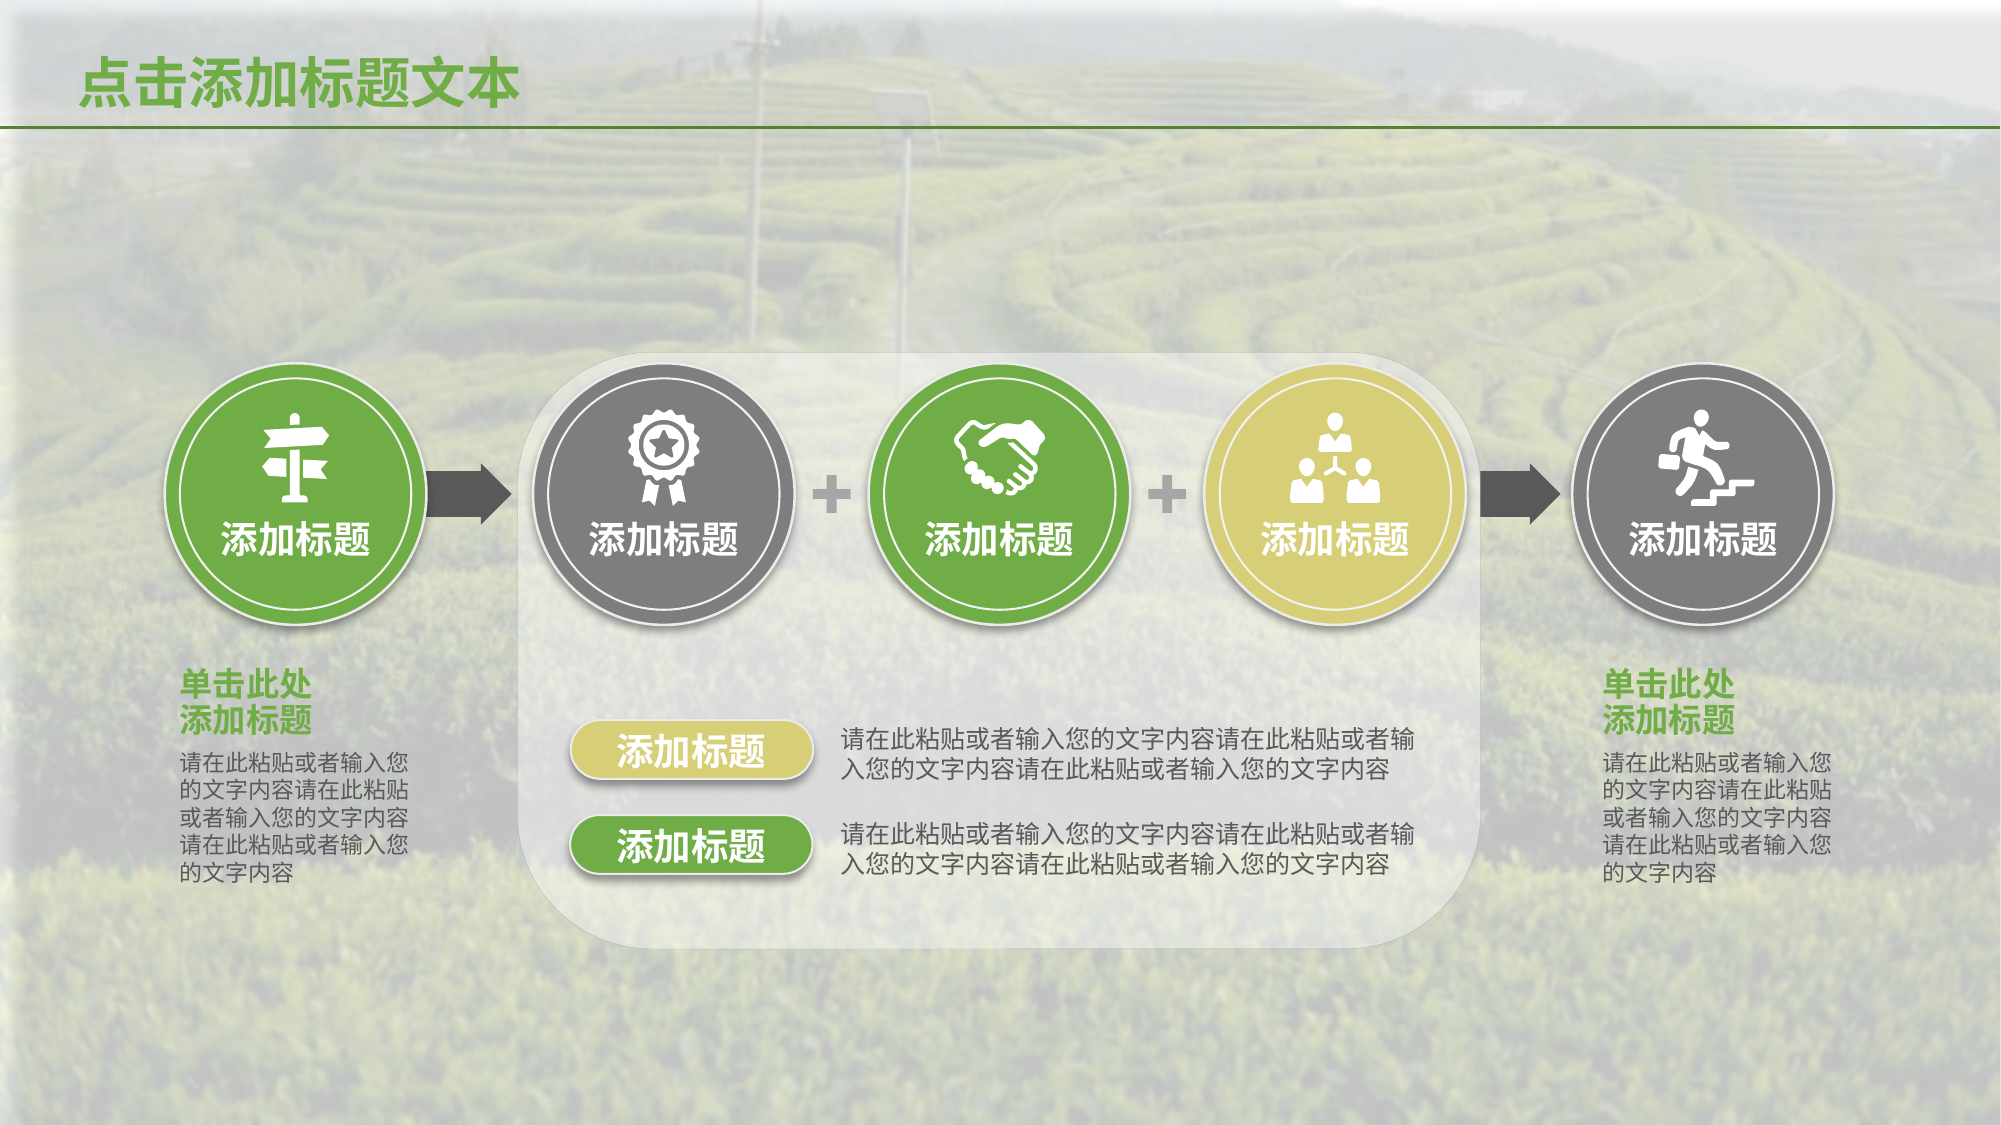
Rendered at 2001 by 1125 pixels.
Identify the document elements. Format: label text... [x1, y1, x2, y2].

text_box 点击添加标题文本 [63, 40, 537, 122]
text_box [516, 351, 1482, 950]
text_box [868, 363, 1131, 625]
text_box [532, 363, 795, 625]
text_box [570, 720, 814, 781]
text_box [1572, 363, 1834, 625]
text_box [1587, 660, 1860, 894]
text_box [1204, 363, 1466, 625]
text_box 请在此粘贴或者输入您的文字内容请在此粘贴或者输入您的文字内容请在此粘贴或者输入您的文字内容 [826, 810, 1452, 887]
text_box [570, 814, 813, 876]
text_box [164, 660, 437, 894]
text_box [1479, 460, 1563, 528]
text_box [430, 460, 514, 528]
text_box [812, 474, 852, 514]
text_box [1147, 474, 1187, 514]
text_box 请在此粘贴或者输入您的文字内容请在此粘贴或者输入您的文字内容请在此粘贴或者输入您的文字内容 [826, 715, 1452, 792]
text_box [164, 363, 427, 625]
